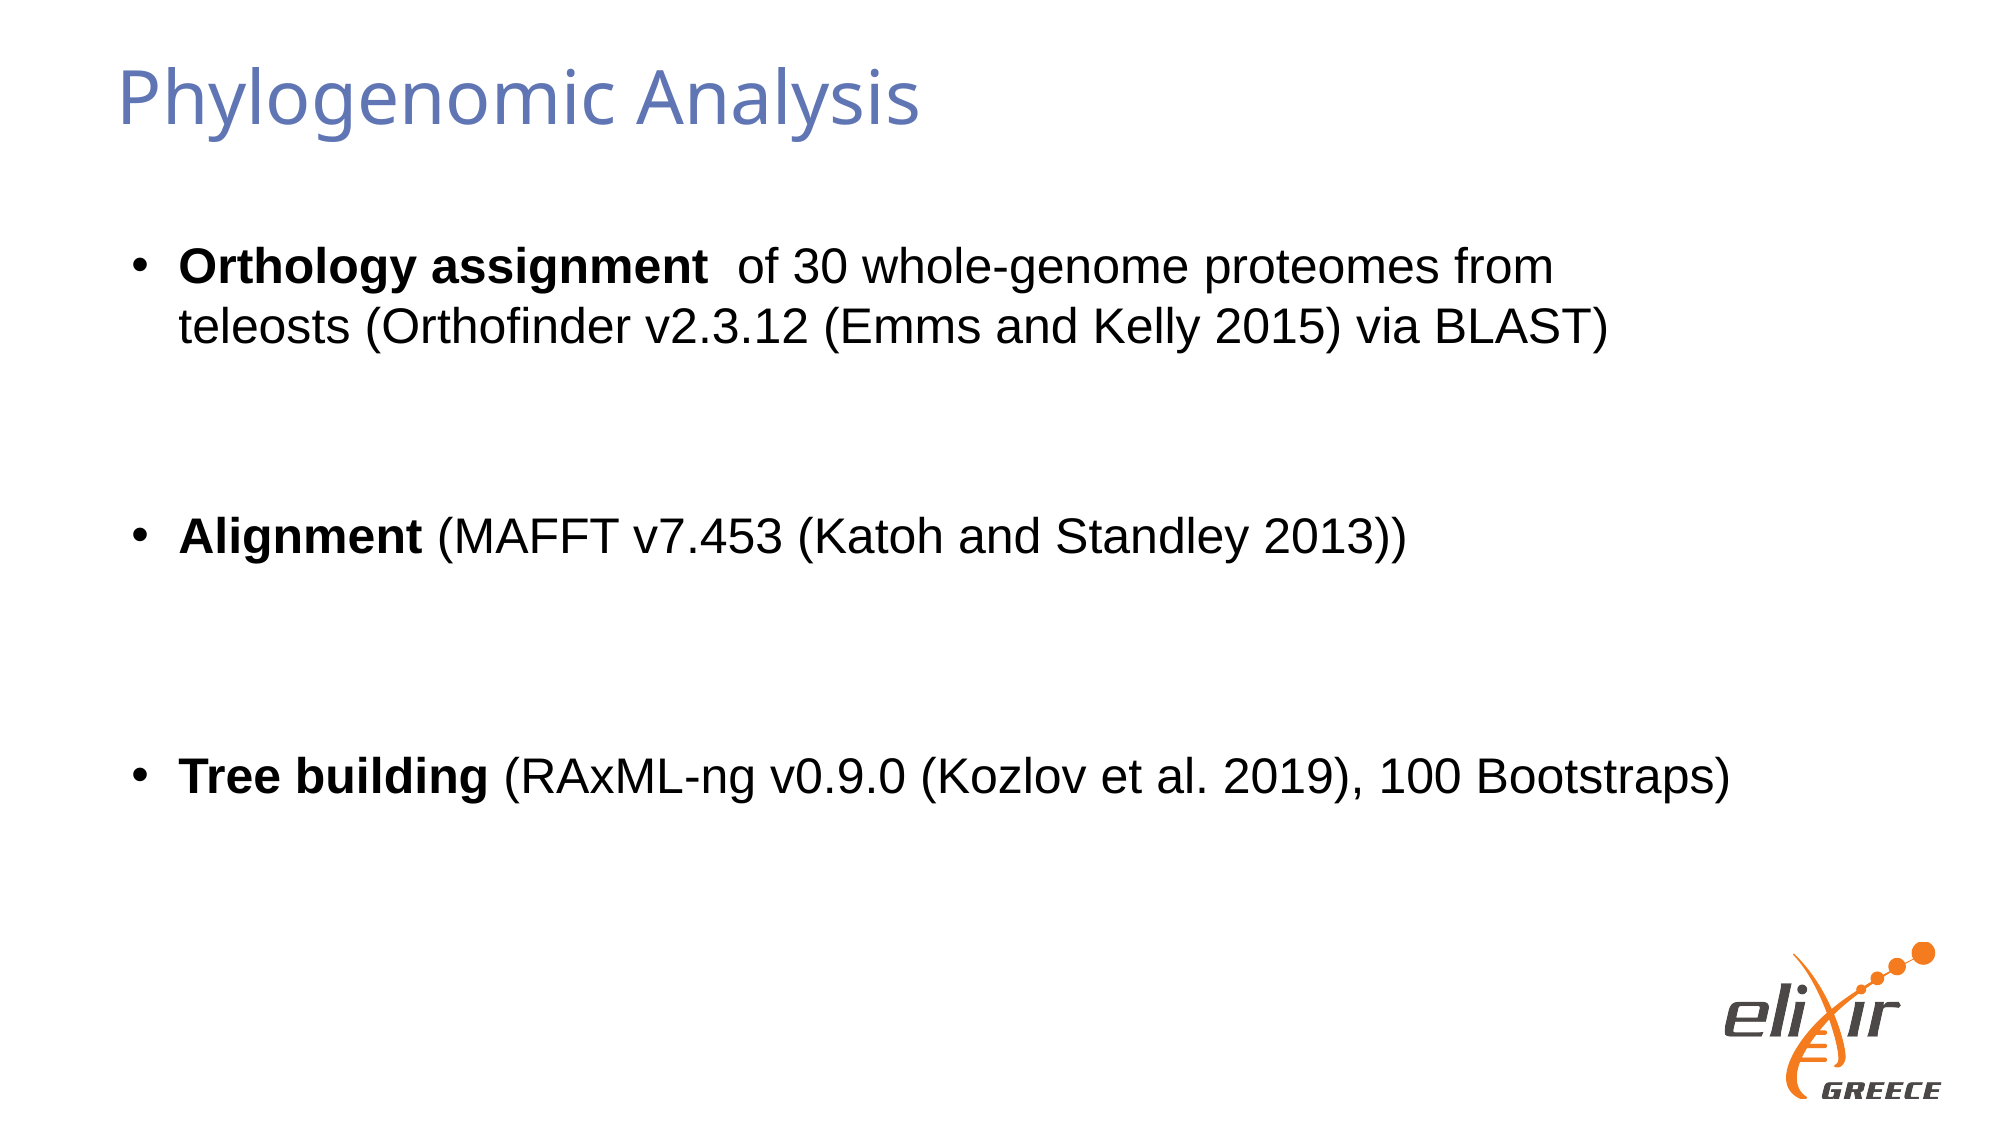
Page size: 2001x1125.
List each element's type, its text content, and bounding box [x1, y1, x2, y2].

text_box Orthology assignment of 30 whole-genome proteomes from teleosts (Orthofinder v2.3.12 (Emms and Kelly 2015) via BLAST) Alignment (MAFFT v7.453 (Katoh and Standley 2013)) Tree building (RAxML-ng v0.9.0 (Kozlov et al. 2019), 100 Bootstraps) [116, 226, 1992, 1007]
picture [1724, 1007, 1942, 1099]
title Phylogenomic Analysis [116, 49, 1102, 195]
